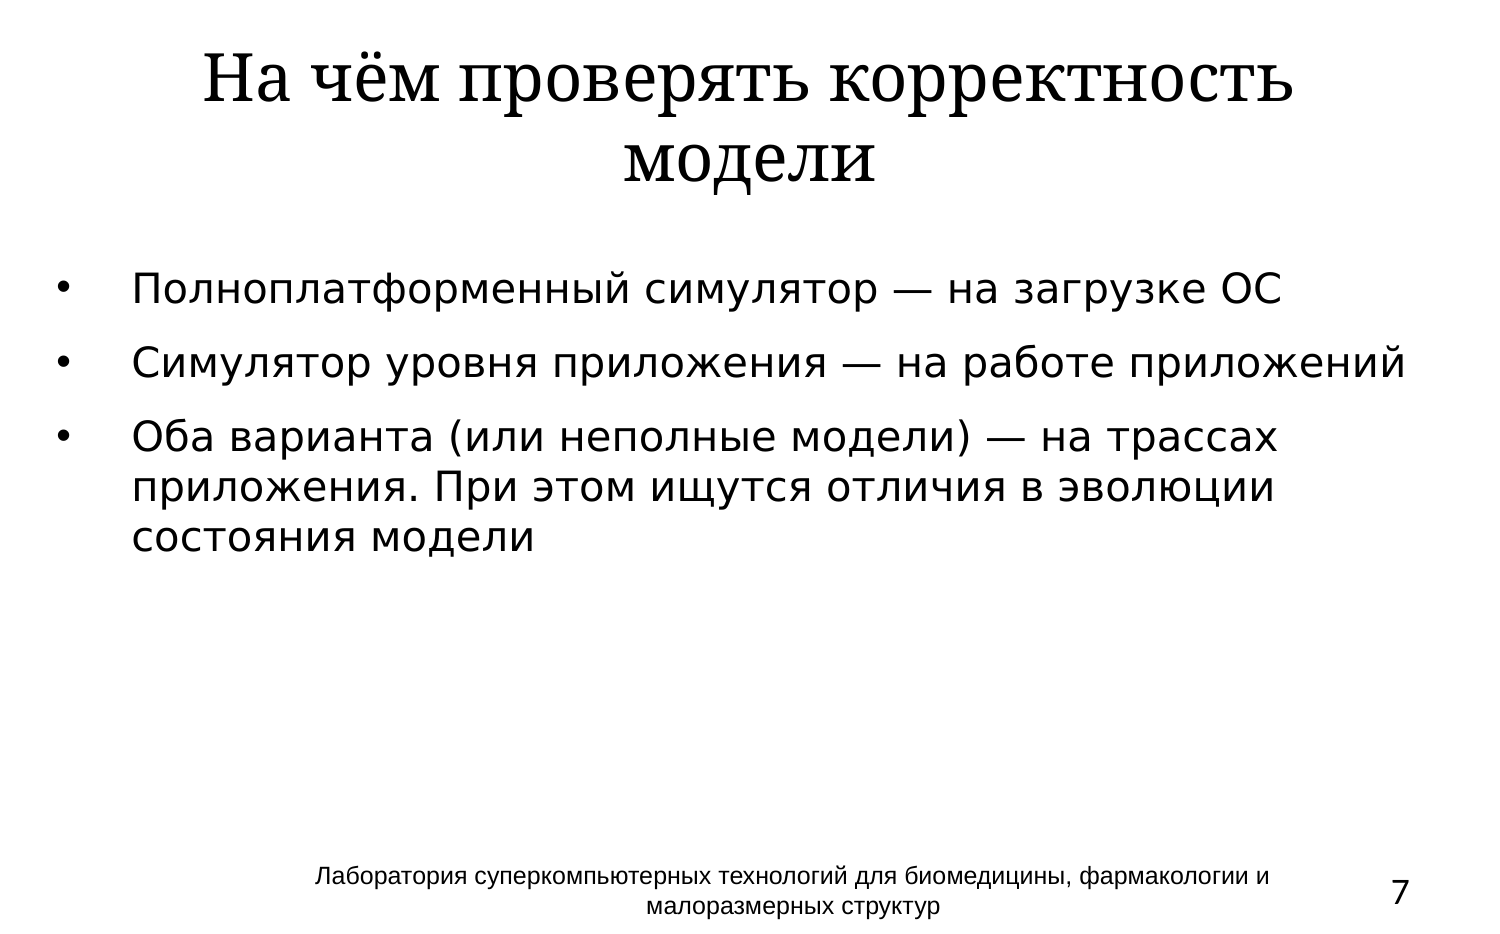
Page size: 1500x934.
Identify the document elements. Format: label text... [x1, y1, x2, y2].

text_box Лаборатория суперкомпьютерных технологий для биомедицины, фармакологии и малоразмерных структур [249, 864, 1338, 915]
title На чём проверять корректность модели [75, 37, 1425, 193]
list Полноплатформенный симулятор — на загрузке ОС Симулятор уровня приложения — на работе приложений Оба варианта (или неполные модели) — на трассах приложения. При этом ищутся отличия в эволюции состояния модели [41, 253, 1449, 763]
text_box 7 [1362, 864, 1425, 915]
